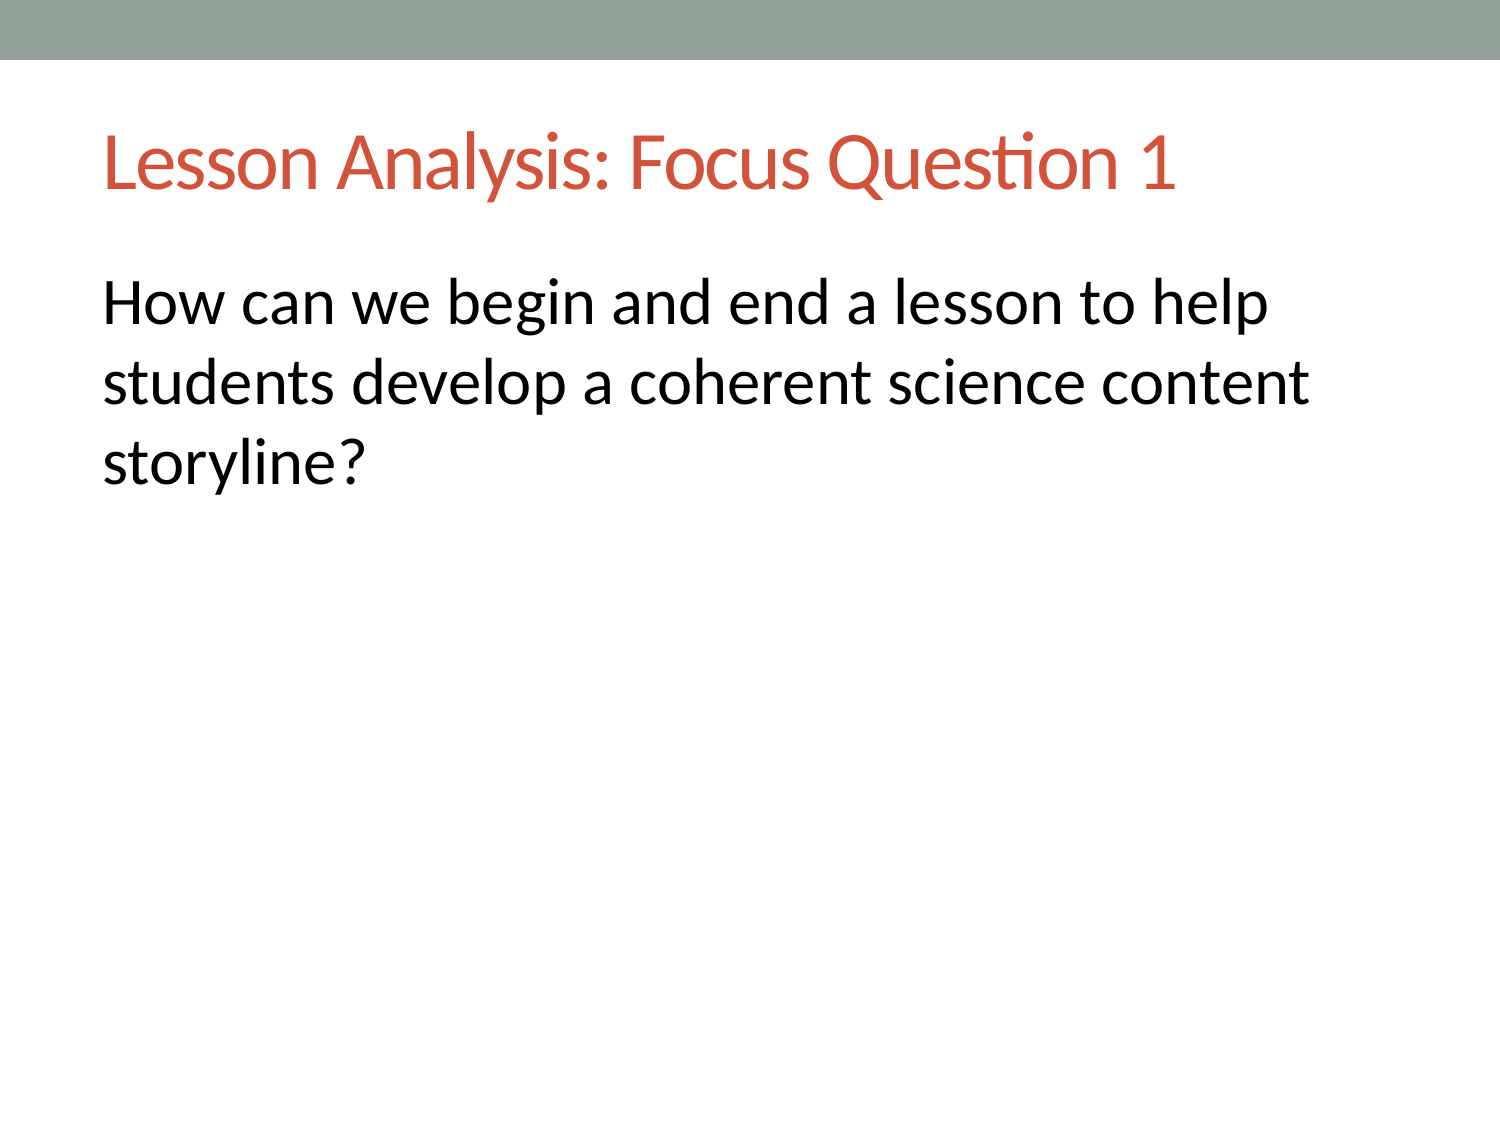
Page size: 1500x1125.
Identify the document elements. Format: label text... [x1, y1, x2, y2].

title Lesson Analysis: Focus Question 1 [87, 62, 1425, 249]
list How can we begin and end a lesson to help students develop a coherent science content storyline? [87, 249, 1425, 975]
